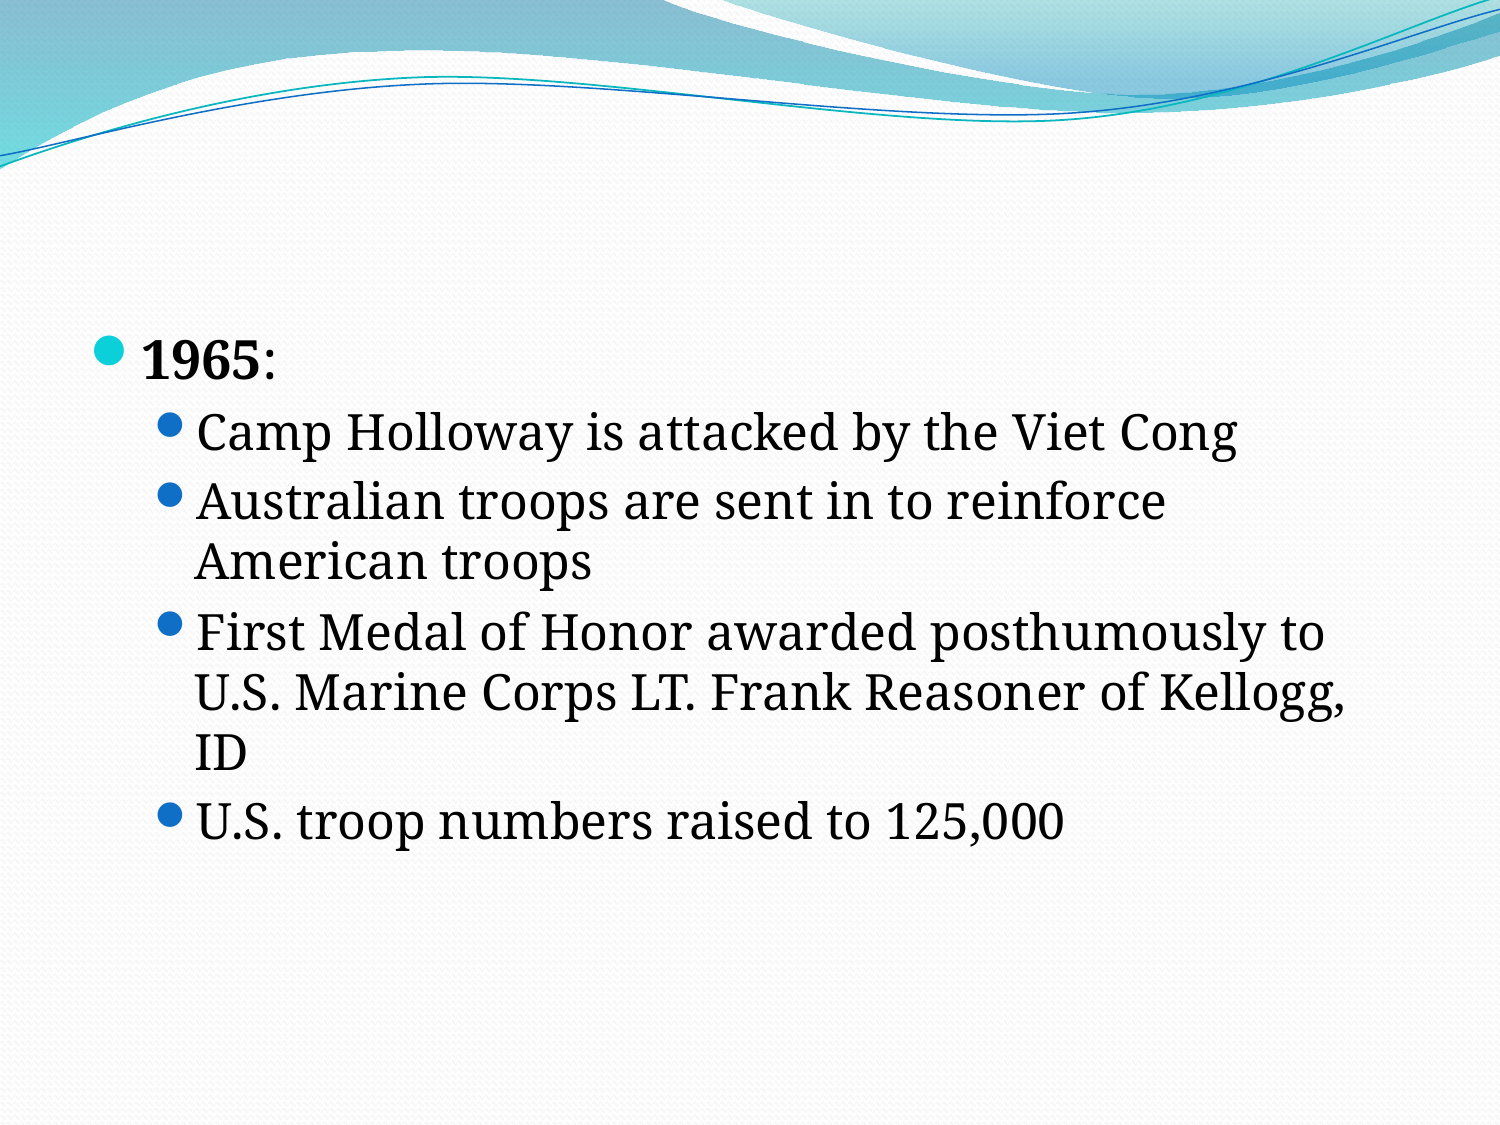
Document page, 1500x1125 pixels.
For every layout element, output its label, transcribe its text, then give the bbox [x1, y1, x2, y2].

list 1965: Camp Holloway is attacked by the Viet Cong Australian troops are sent in to reinforce American troops First Medal of Honor awarded posthumously to U.S. Marine Corps LT. Frank Reasoner of Kellogg, ID U.S. troop numbers raised to 125,000 [75, 317, 1425, 1038]
